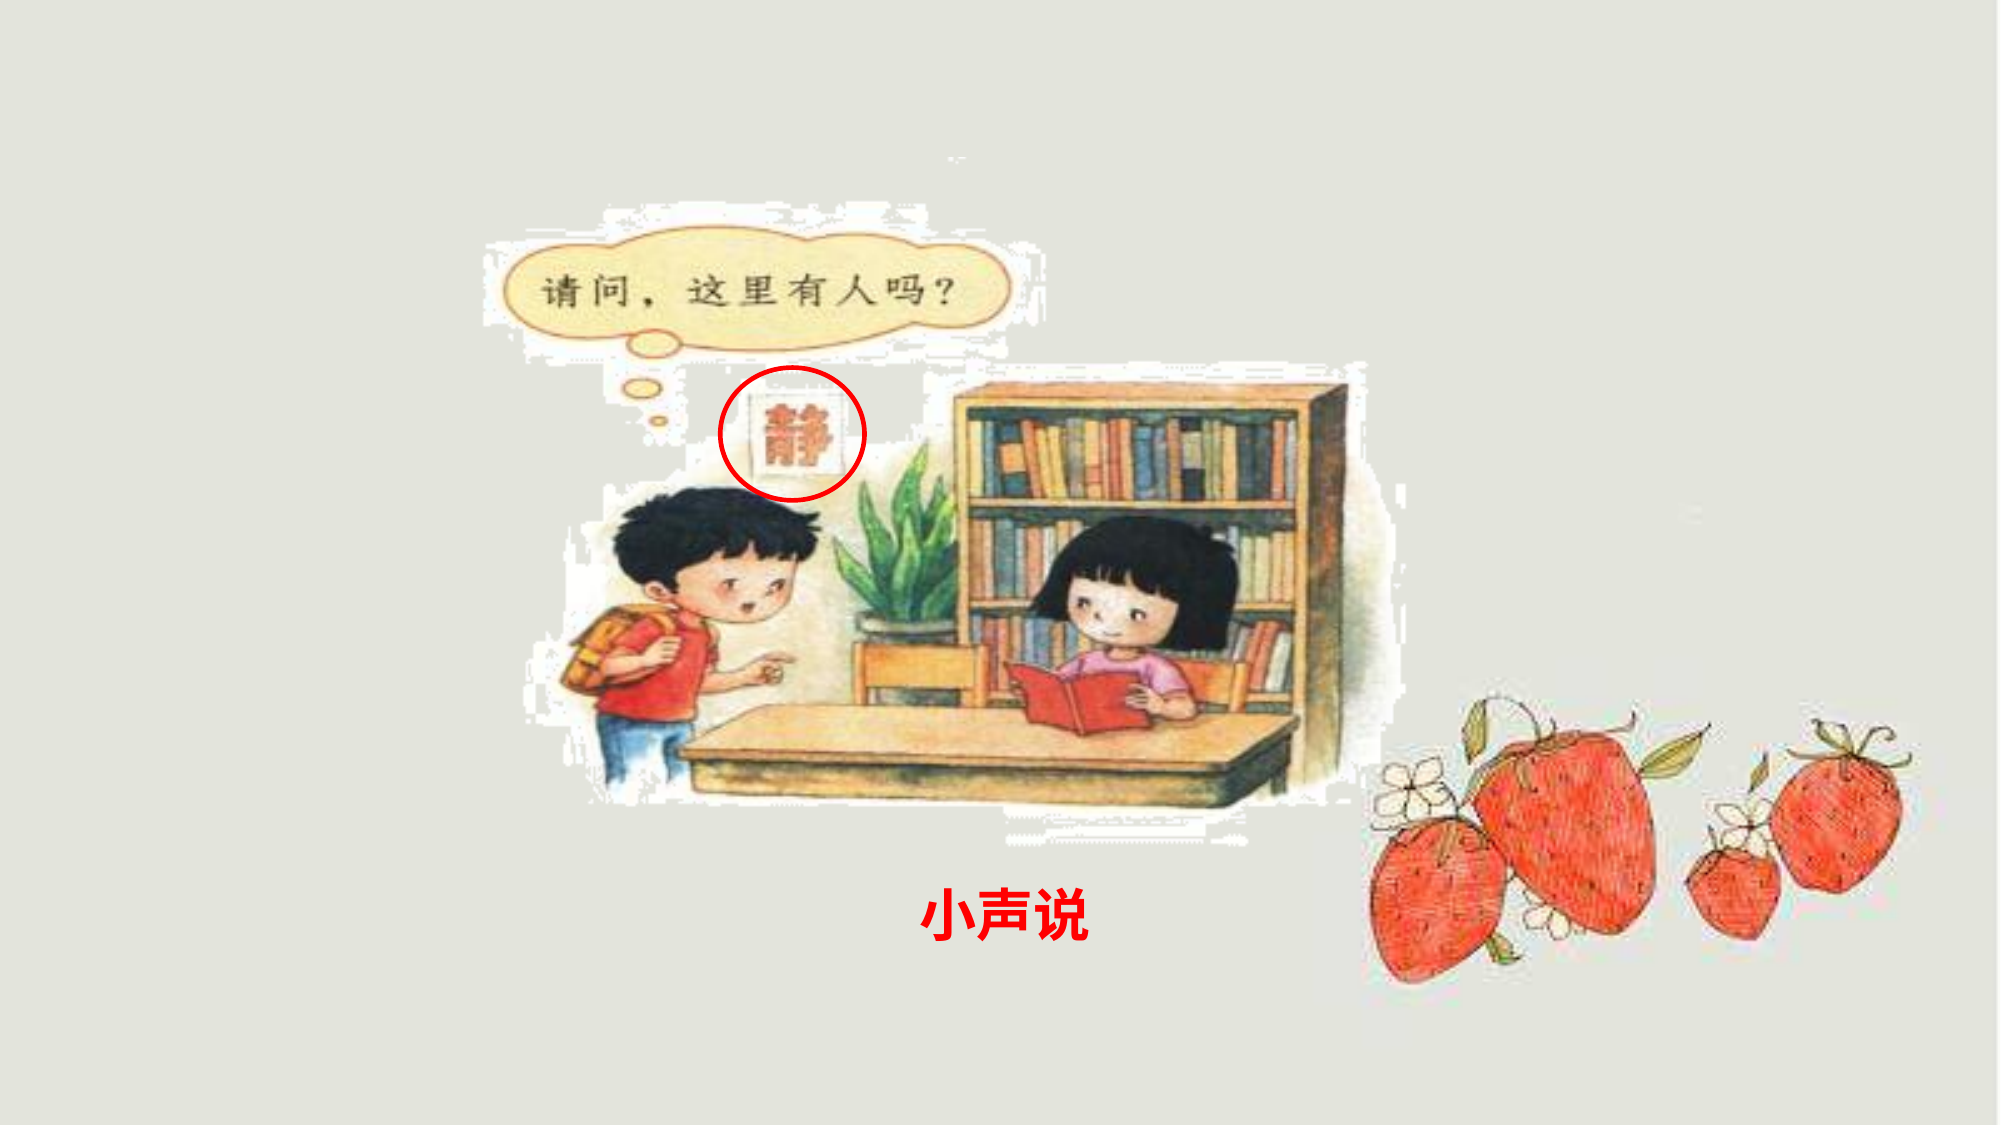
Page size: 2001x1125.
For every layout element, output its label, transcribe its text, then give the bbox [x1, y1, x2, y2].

picture [0, 0, 2001, 1125]
text_box 小声说 [844, 872, 1165, 956]
